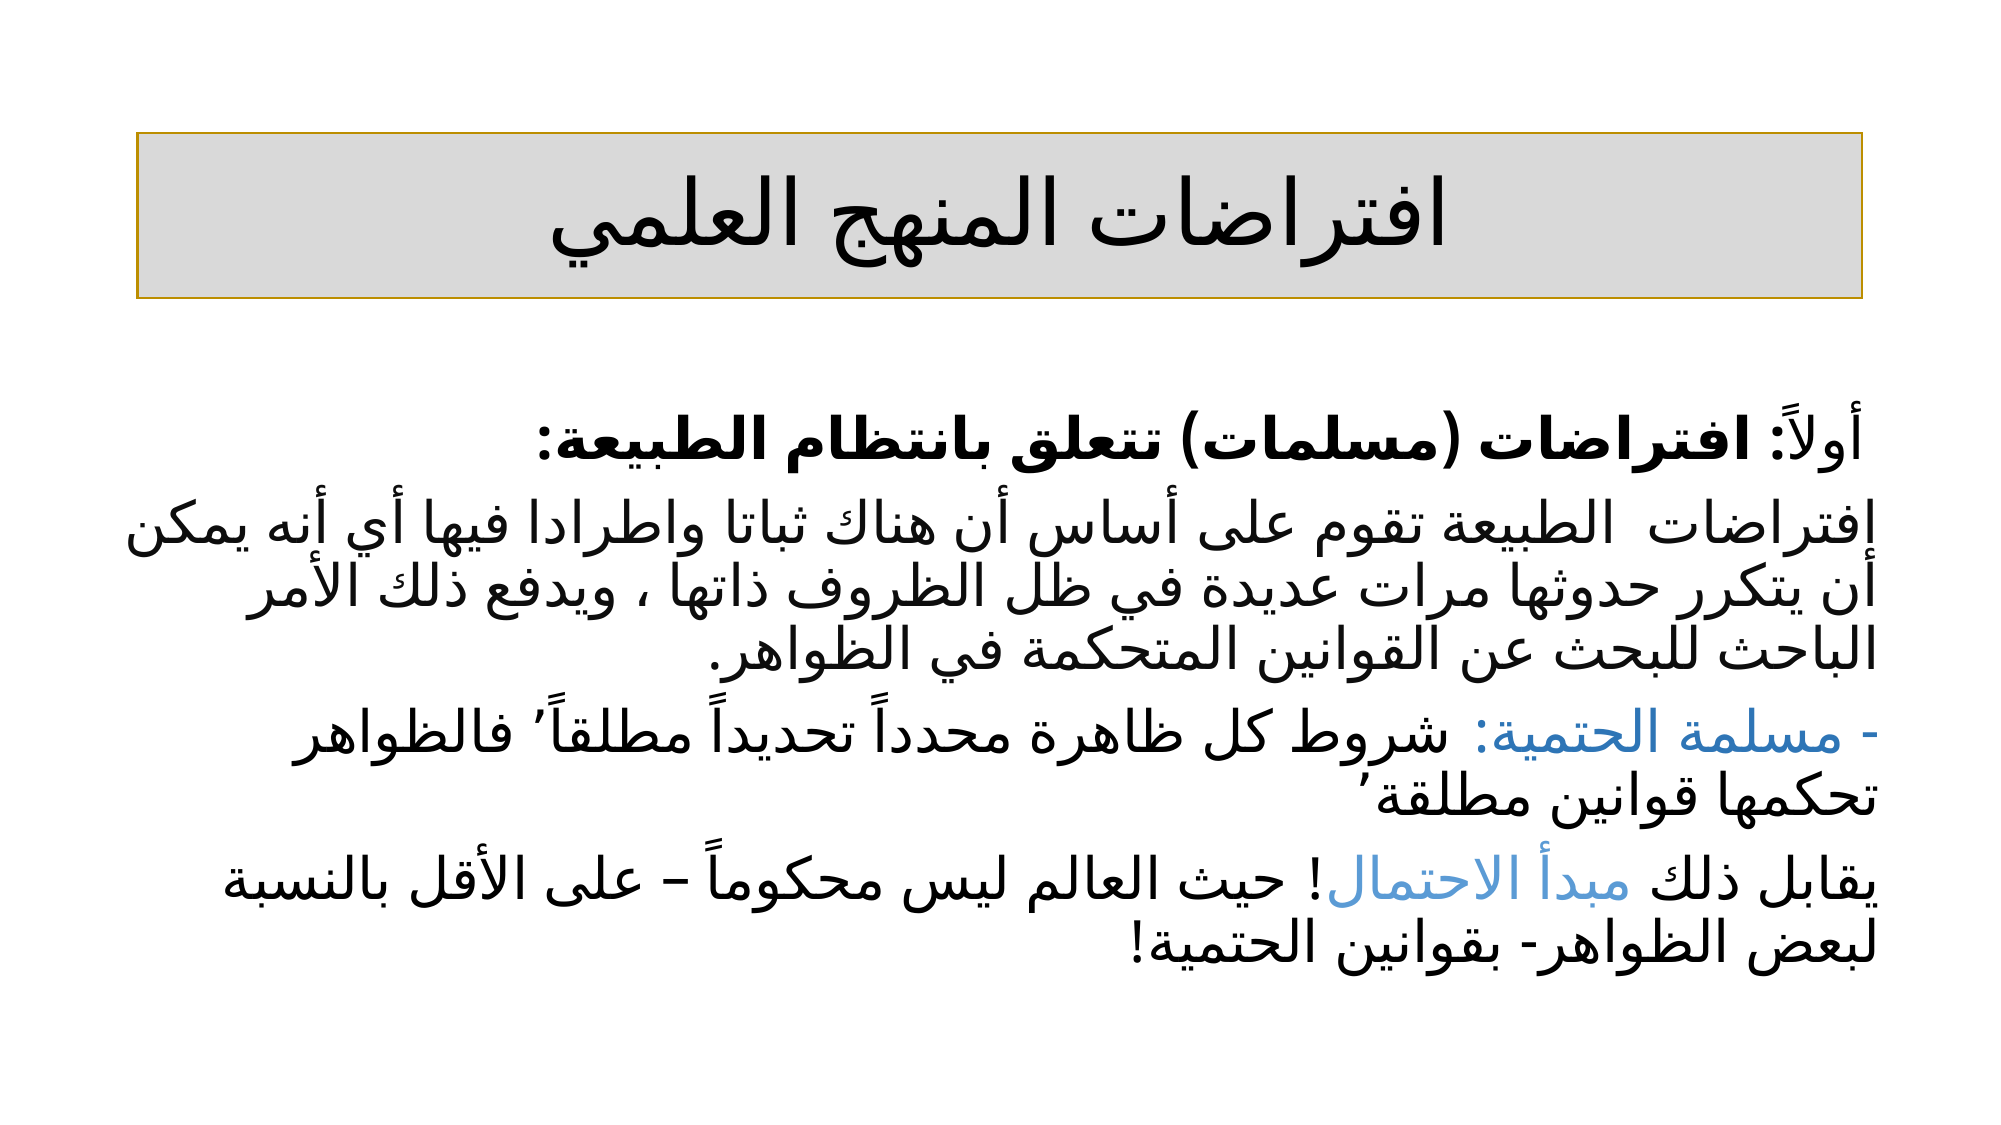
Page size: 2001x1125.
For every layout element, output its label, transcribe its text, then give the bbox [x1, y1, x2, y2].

list أولاً: افتراضات (مسلمات) تتعلق بانتظام الطبيعة: افتراضات الطبيعة تقوم على أساس أن هناك ثباتا واطرادا فيها أي أنه يمكن أن يتكرر حدوثها مرات عديدة في ظل الظروف ذاتها ، ويدفع ذلك الأمر الباحث للبحث عن القوانين المتحكمة في الظواهر. - مسلمة الحتمية: شروط كل ظاهرة محدداً تحديداً مطلقاً٬ فالظواهر تحكمها قوانين مطلقة٬ يقابل ذلك مبدأ الاحتمال! حيث العالم ليس محكوماً – على الأقل بالنسبة لبعض الظواهر- بقوانين الحتمية! [103, 402, 1896, 1014]
title افتراضات المنهج العلمي [136, 132, 1863, 299]
